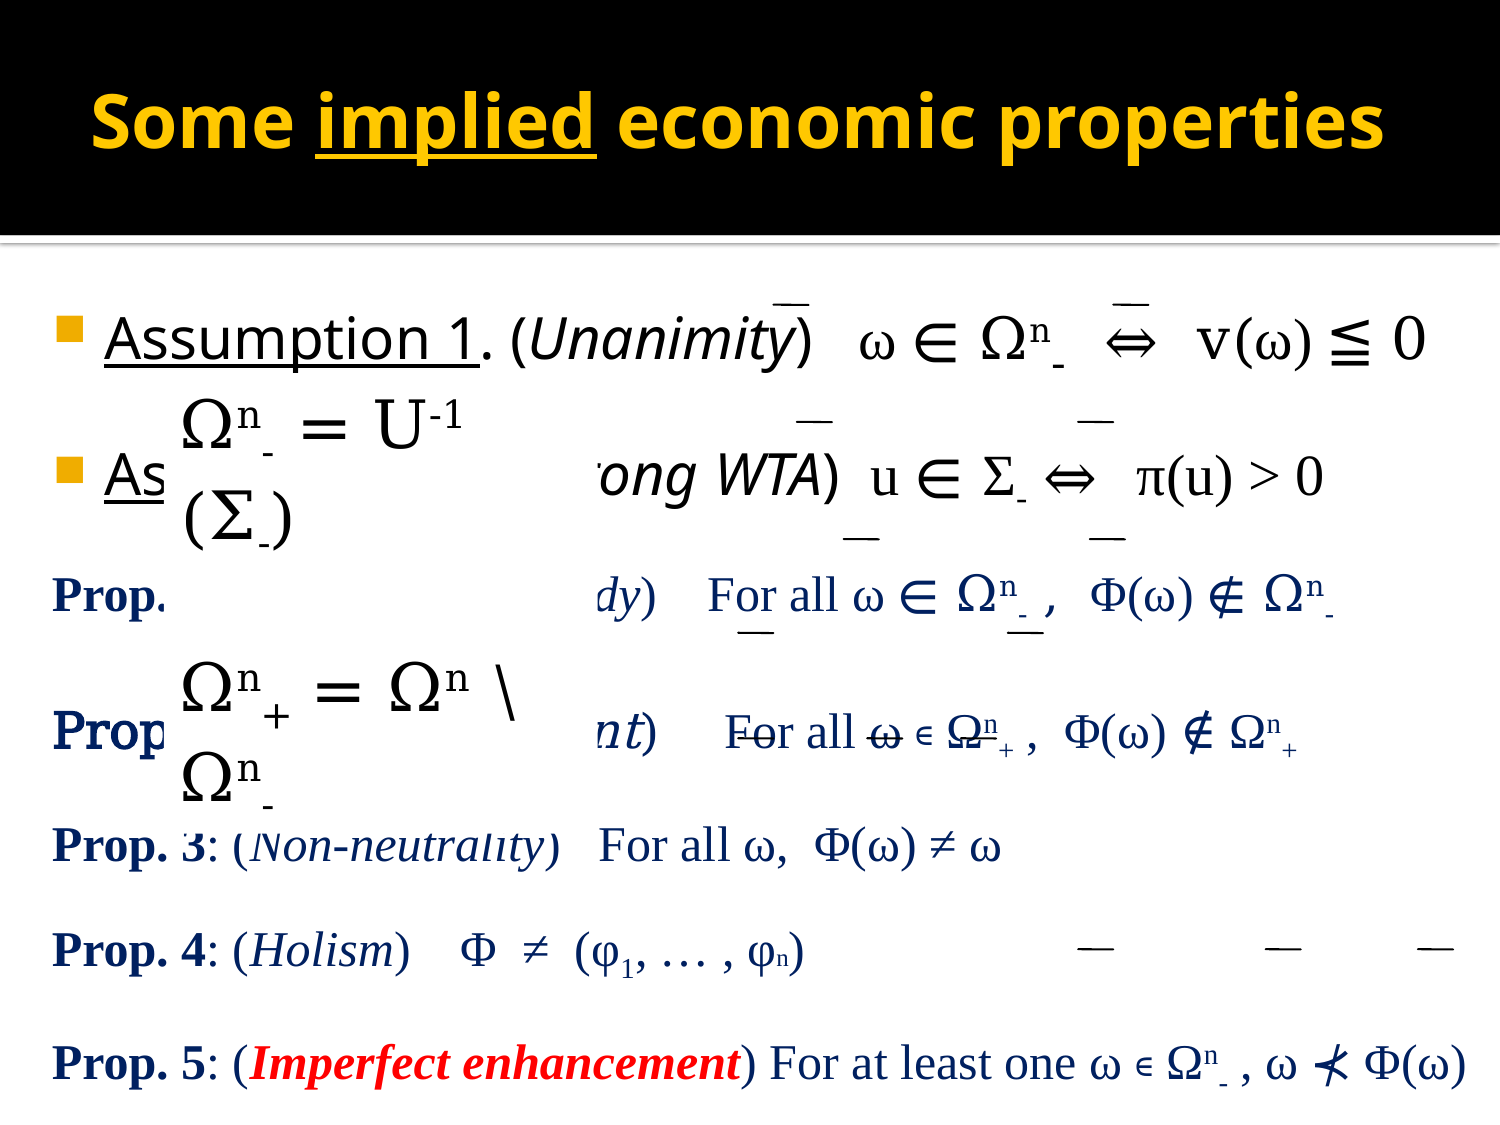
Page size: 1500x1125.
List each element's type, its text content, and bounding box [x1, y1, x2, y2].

text_box Ωn- = U-1 (Σ-) Ωn+ = Ωn \ Ωn- [163, 374, 598, 834]
list Assumption 1. (Unanimity) ω ∊ Ωn- ⇔ v(ω) ≦ 0 Assumption 2. (Strong WTA) u ∊ Σ- ⇔ π(u) > 0 Prop. 1: (Consensual remedy) For all ω ∊ Ωn- , Φ(ω) ∉ Ωn- Prop. 2: (Self -restraint) For all ω ∊ Ωn+ , Φ(ω) ∉ Ωn+ Prop. 3: (Non-neutrality) For all ω, Φ(ω) ≠ ω Prop. 4: (Holism) Φ ≠ (φ1, … , φn) Prop. 5: (Imperfect enhancement) For at least one ω ∊ Ωn- , ω ⊀ Φ(ω) Prop. 6: (Simpleness) The “range” of successful q’s decreases with n. [23, 269, 1500, 1091]
title Some implied economic properties [75, 25, 1425, 211]
